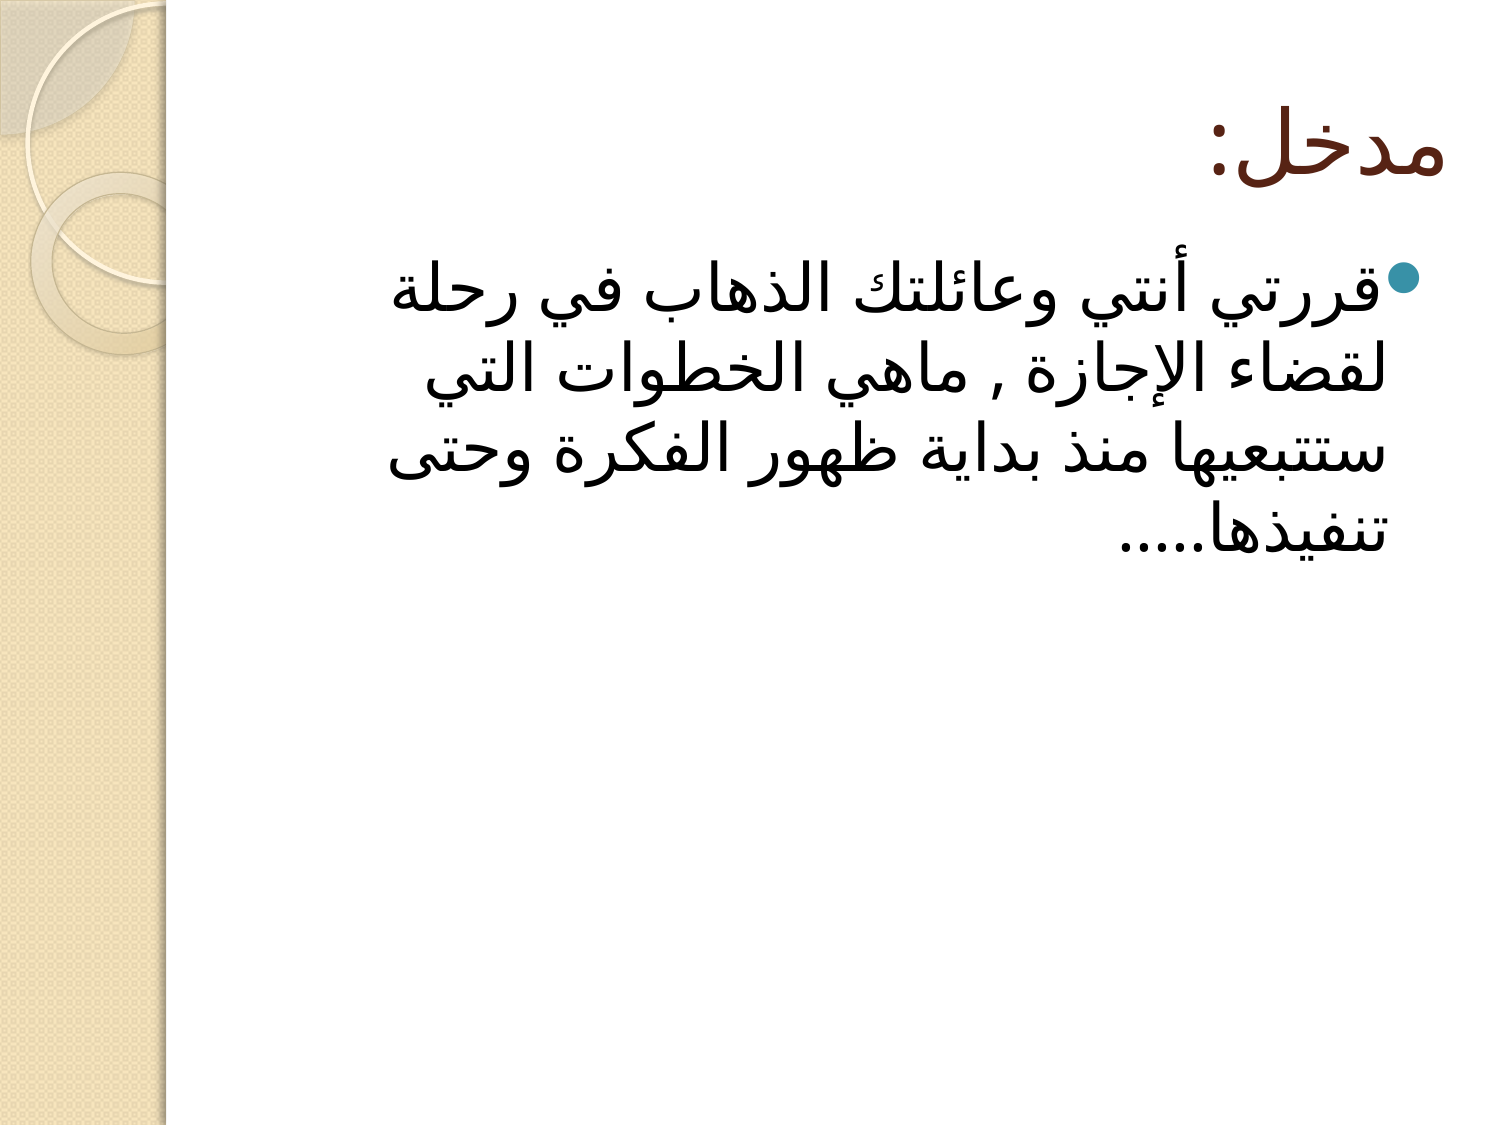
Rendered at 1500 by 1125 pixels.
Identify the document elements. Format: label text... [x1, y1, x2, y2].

list قررتي أنتي وعائلتك الذهاب في رحلة لقضاء الإجازة , ماهي الخطوات التي ستتبعيها منذ بداية ظهور الفكرة وحتى تنفيذها..... [235, 237, 1466, 1025]
title مدخل: [235, 45, 1466, 233]
